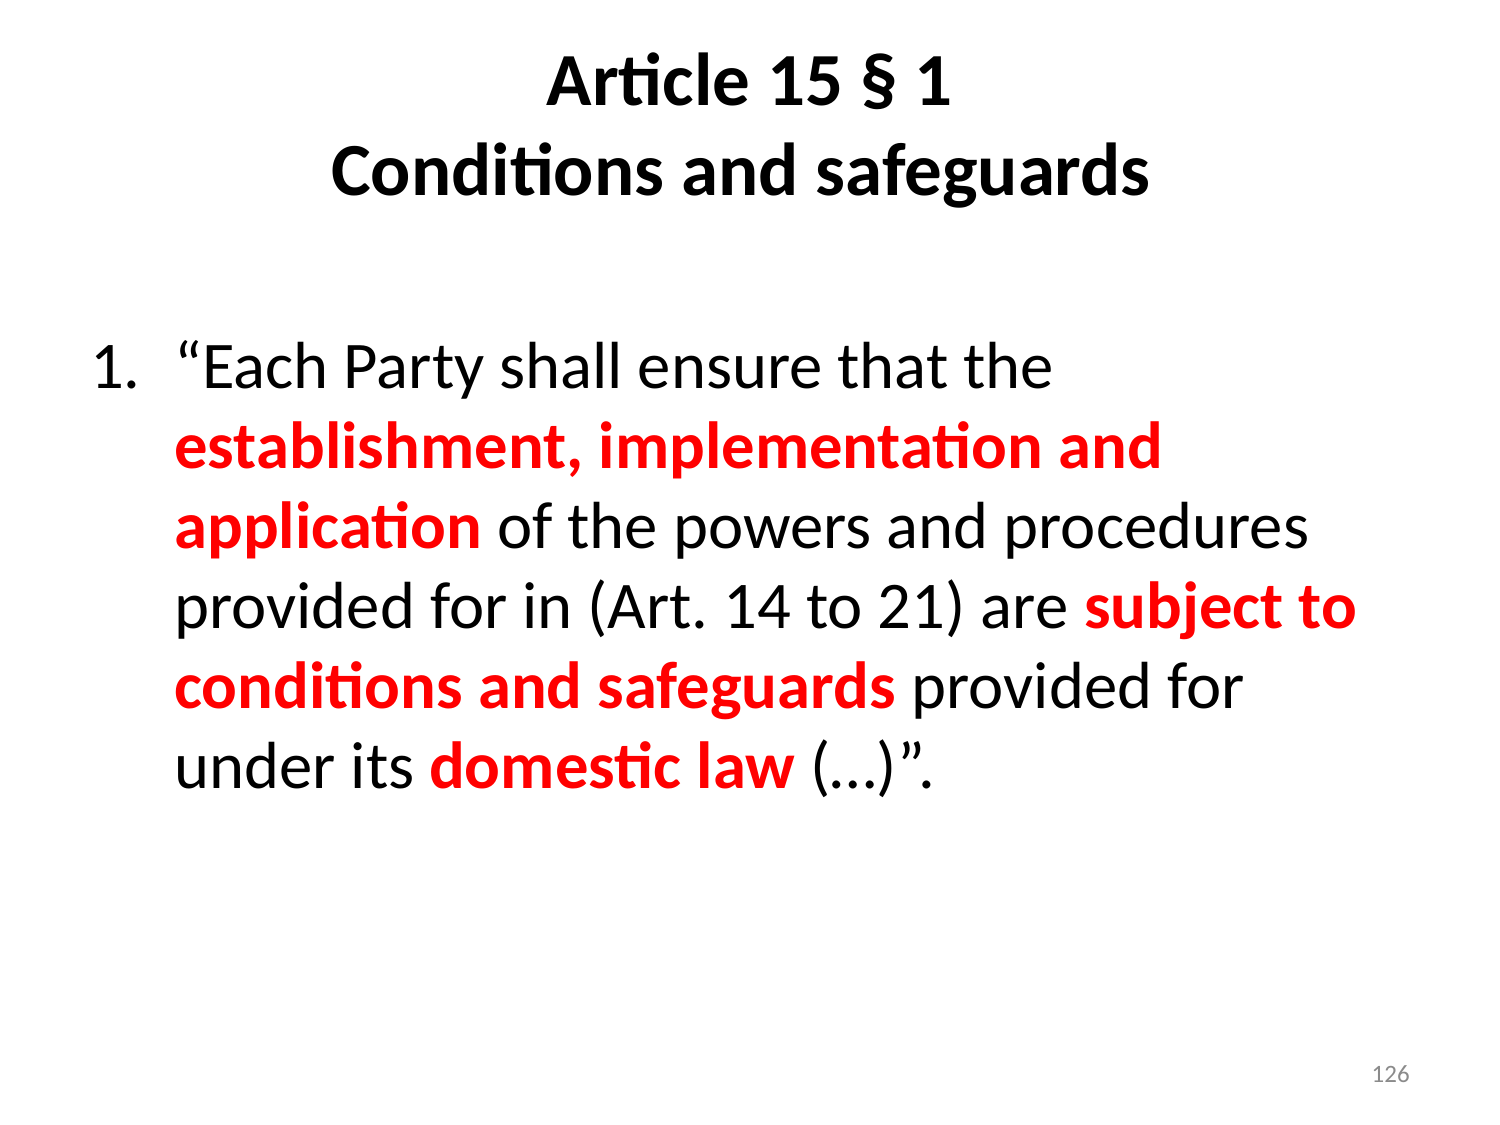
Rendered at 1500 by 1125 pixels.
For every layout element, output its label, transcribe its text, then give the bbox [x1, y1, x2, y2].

list “Each Party shall ensure that the establishment, implementation and application of the powers and procedures provided for in (Art. 14 to 21) are subject to conditions and safeguards provided for under its domestic law (…)”. [74, 313, 1426, 1008]
slide_number 126 [1074, 1042, 1425, 1103]
title Article 15 § 1 Conditions and safeguards [74, 44, 1426, 196]
